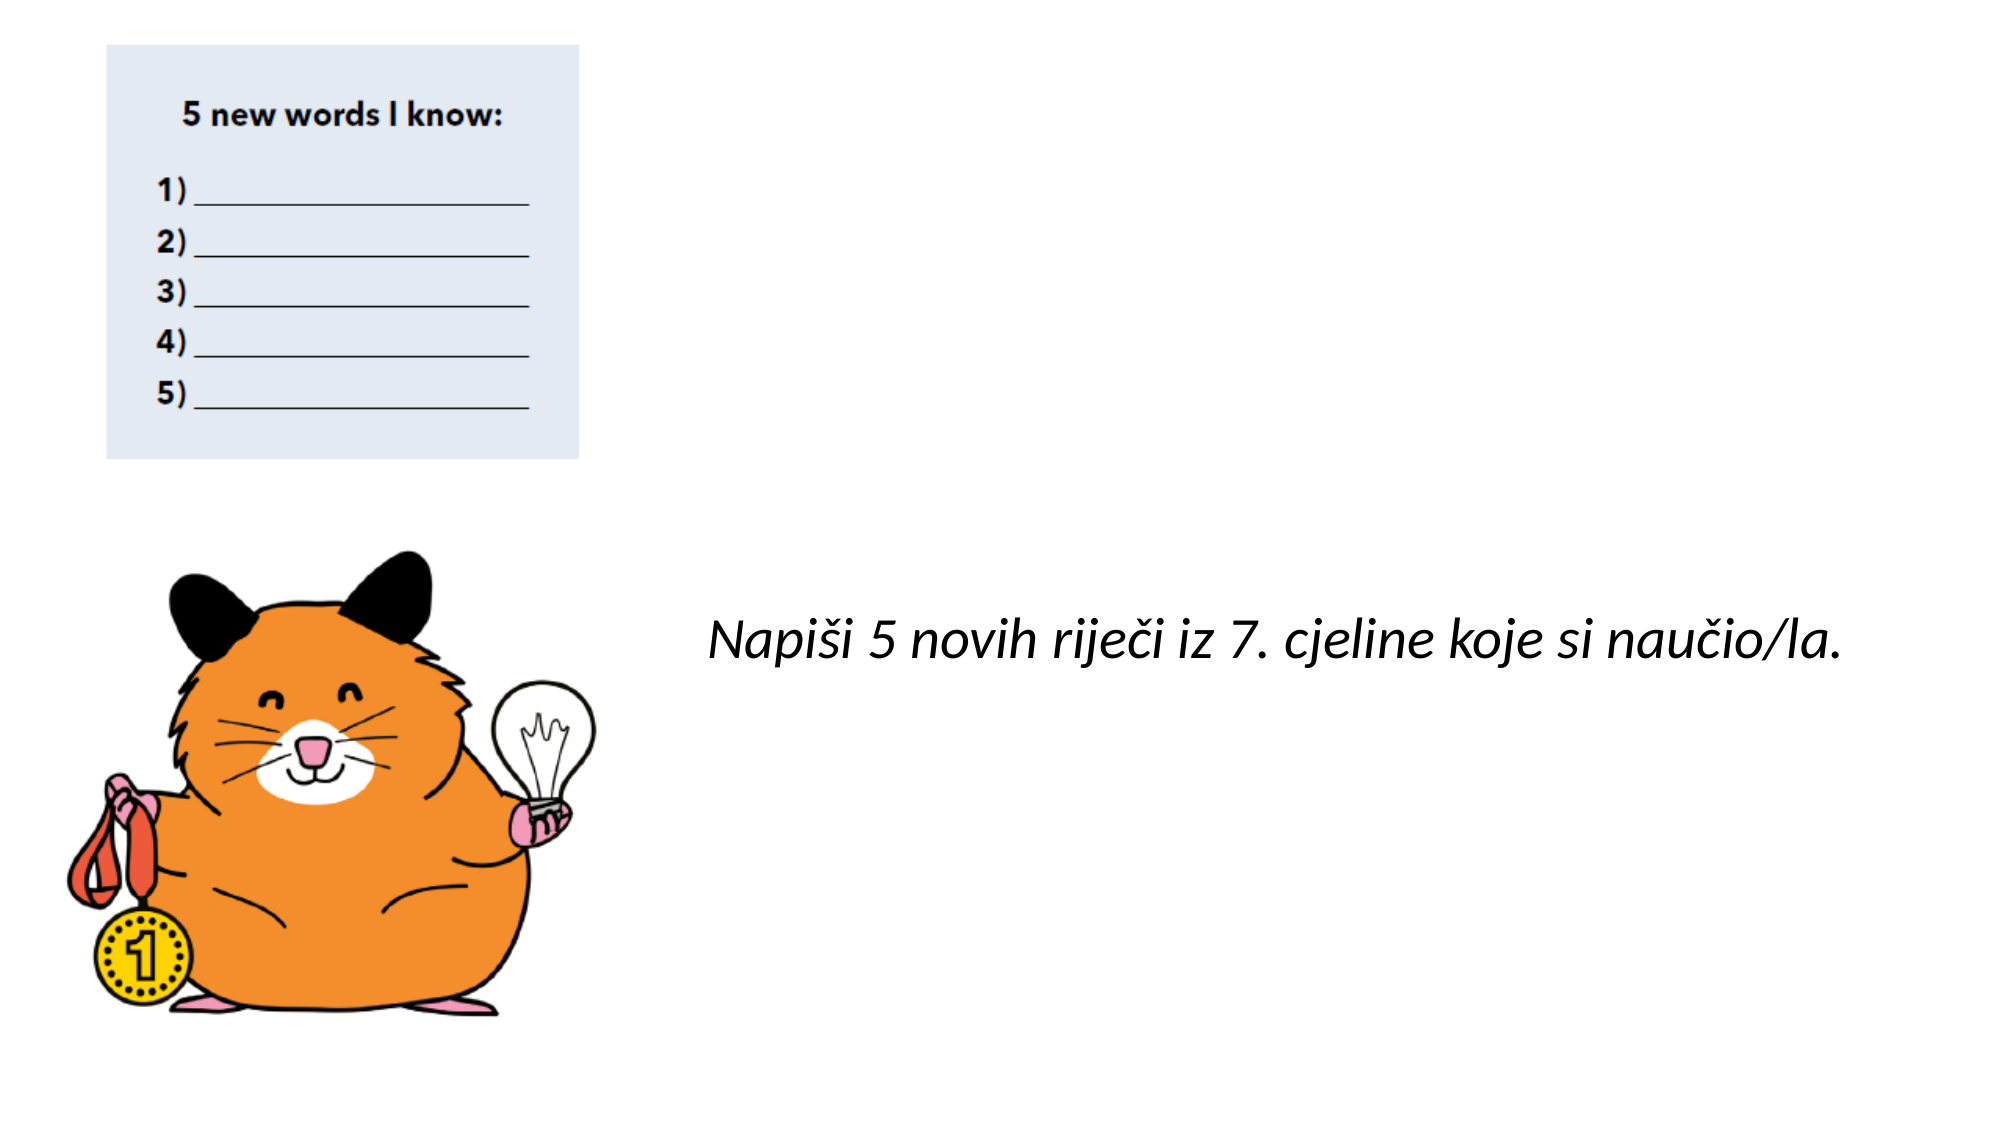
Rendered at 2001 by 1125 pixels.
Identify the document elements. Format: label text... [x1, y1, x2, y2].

picture [55, 12, 606, 1043]
text_box Napiši 5 novih riječi iz 7. cjeline koje si naučio/la. [692, 592, 1901, 678]
